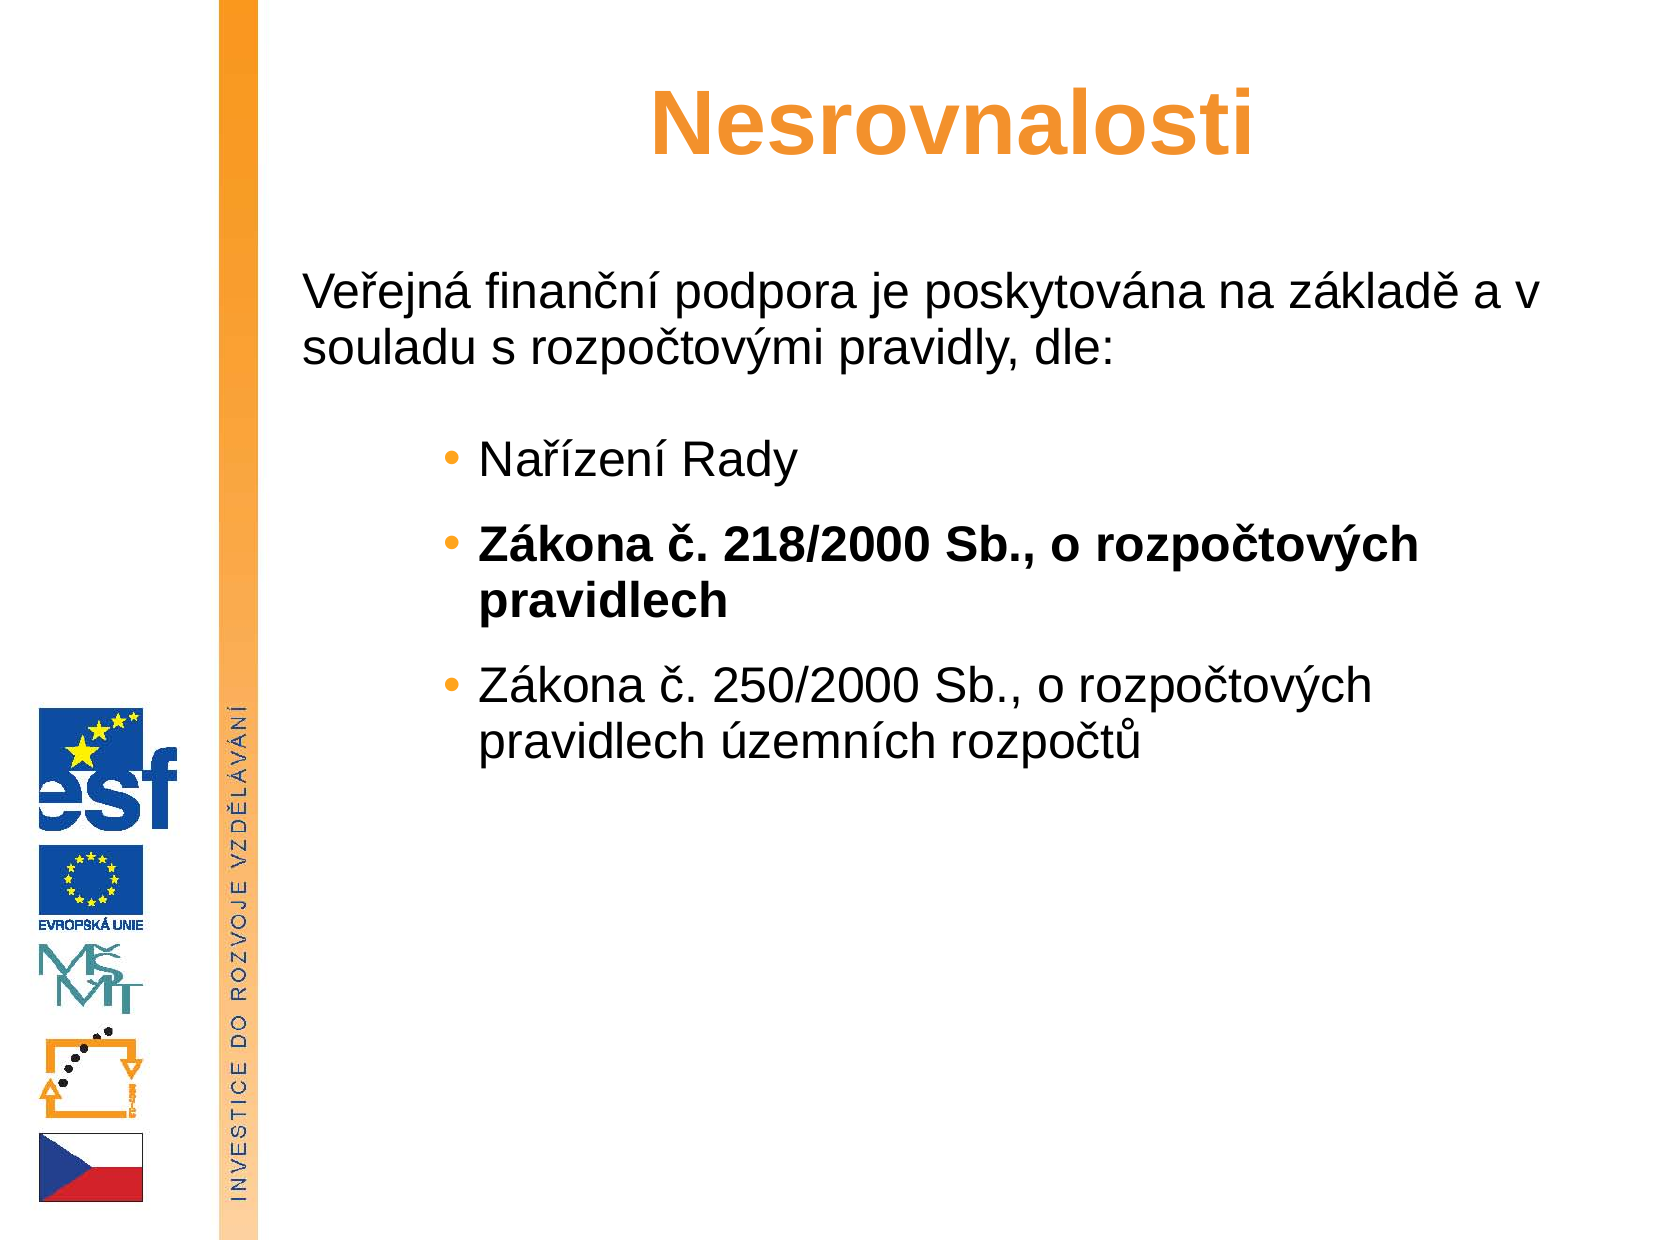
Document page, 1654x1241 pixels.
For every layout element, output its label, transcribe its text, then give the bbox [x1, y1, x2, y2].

text_box Veřejná finanční podpora je poskytována na základě a v souladu s rozpočtovými pravidly, dle: Nařízení Rady Zákona č. 218/2000 Sb., o rozpočtových pravidlech Zákona č. 250/2000 Sb., o rozpočtových pravidlech územních rozpočtů [287, 256, 1612, 1030]
title Nesrovnalosti [252, 45, 1654, 175]
picture [0, 0, 1654, 1240]
